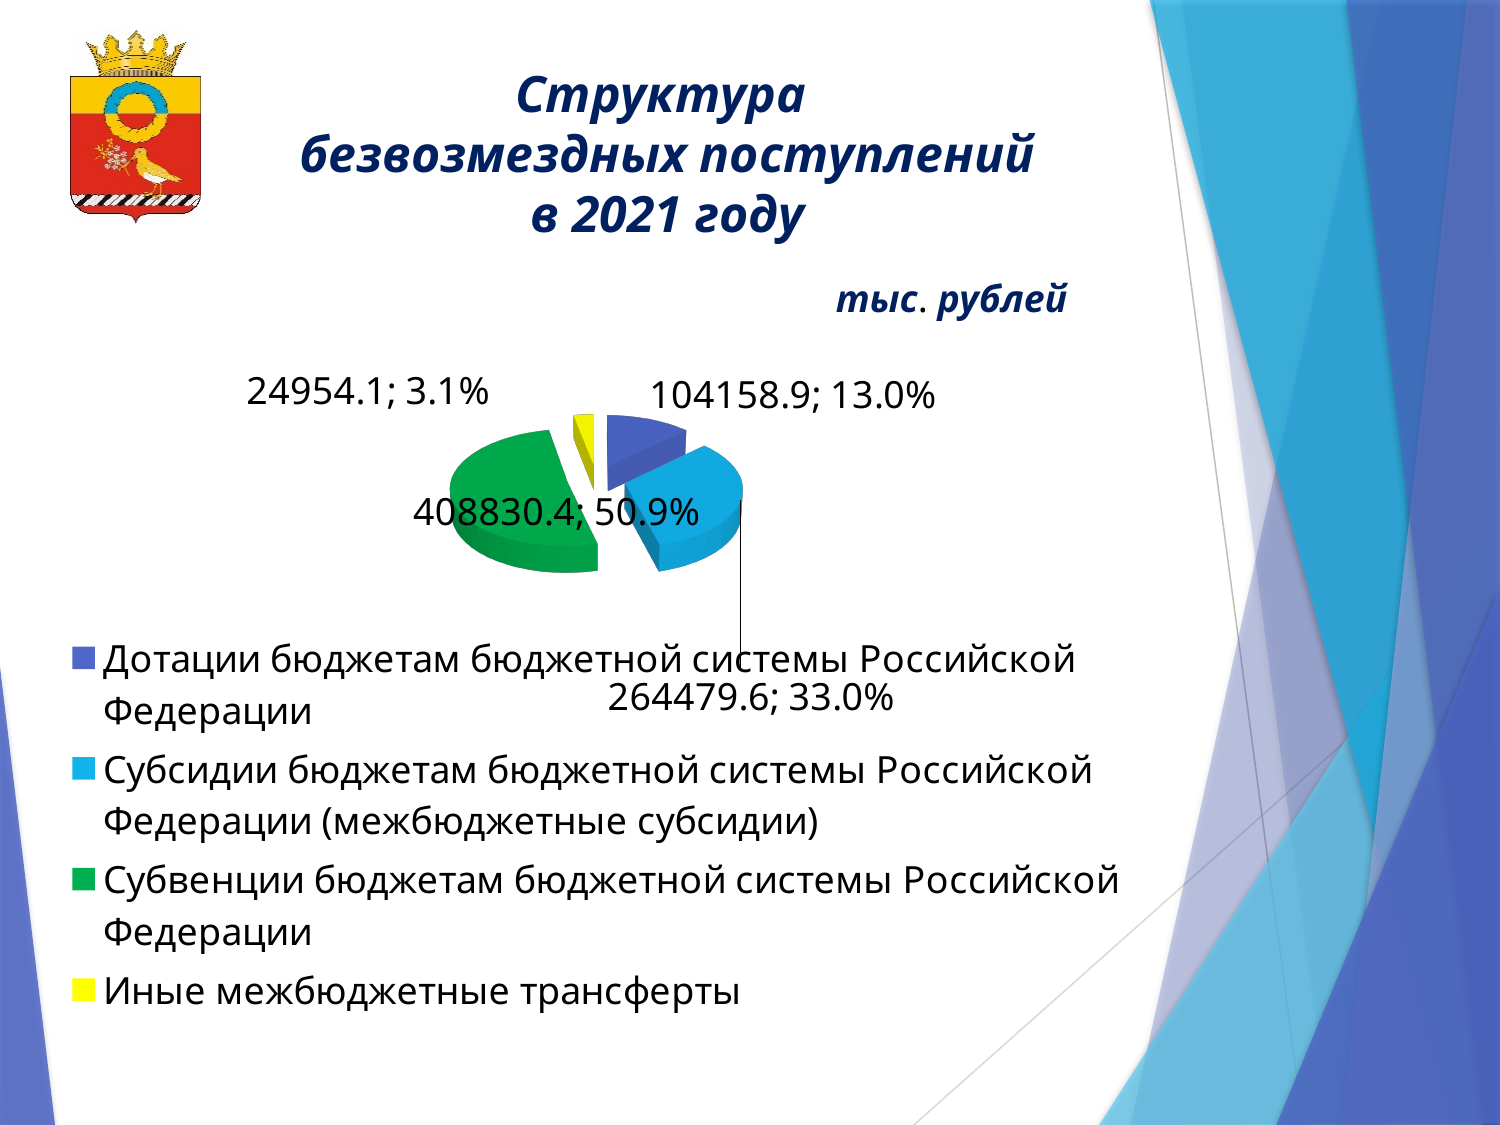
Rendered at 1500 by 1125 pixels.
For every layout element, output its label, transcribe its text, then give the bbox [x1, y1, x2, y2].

title Структура безвозмездных поступлений в 2021 году [218, 54, 1117, 244]
picture [69, 30, 201, 225]
text_box тыс. рублей [821, 267, 1140, 327]
chart [17, 349, 1176, 1024]
